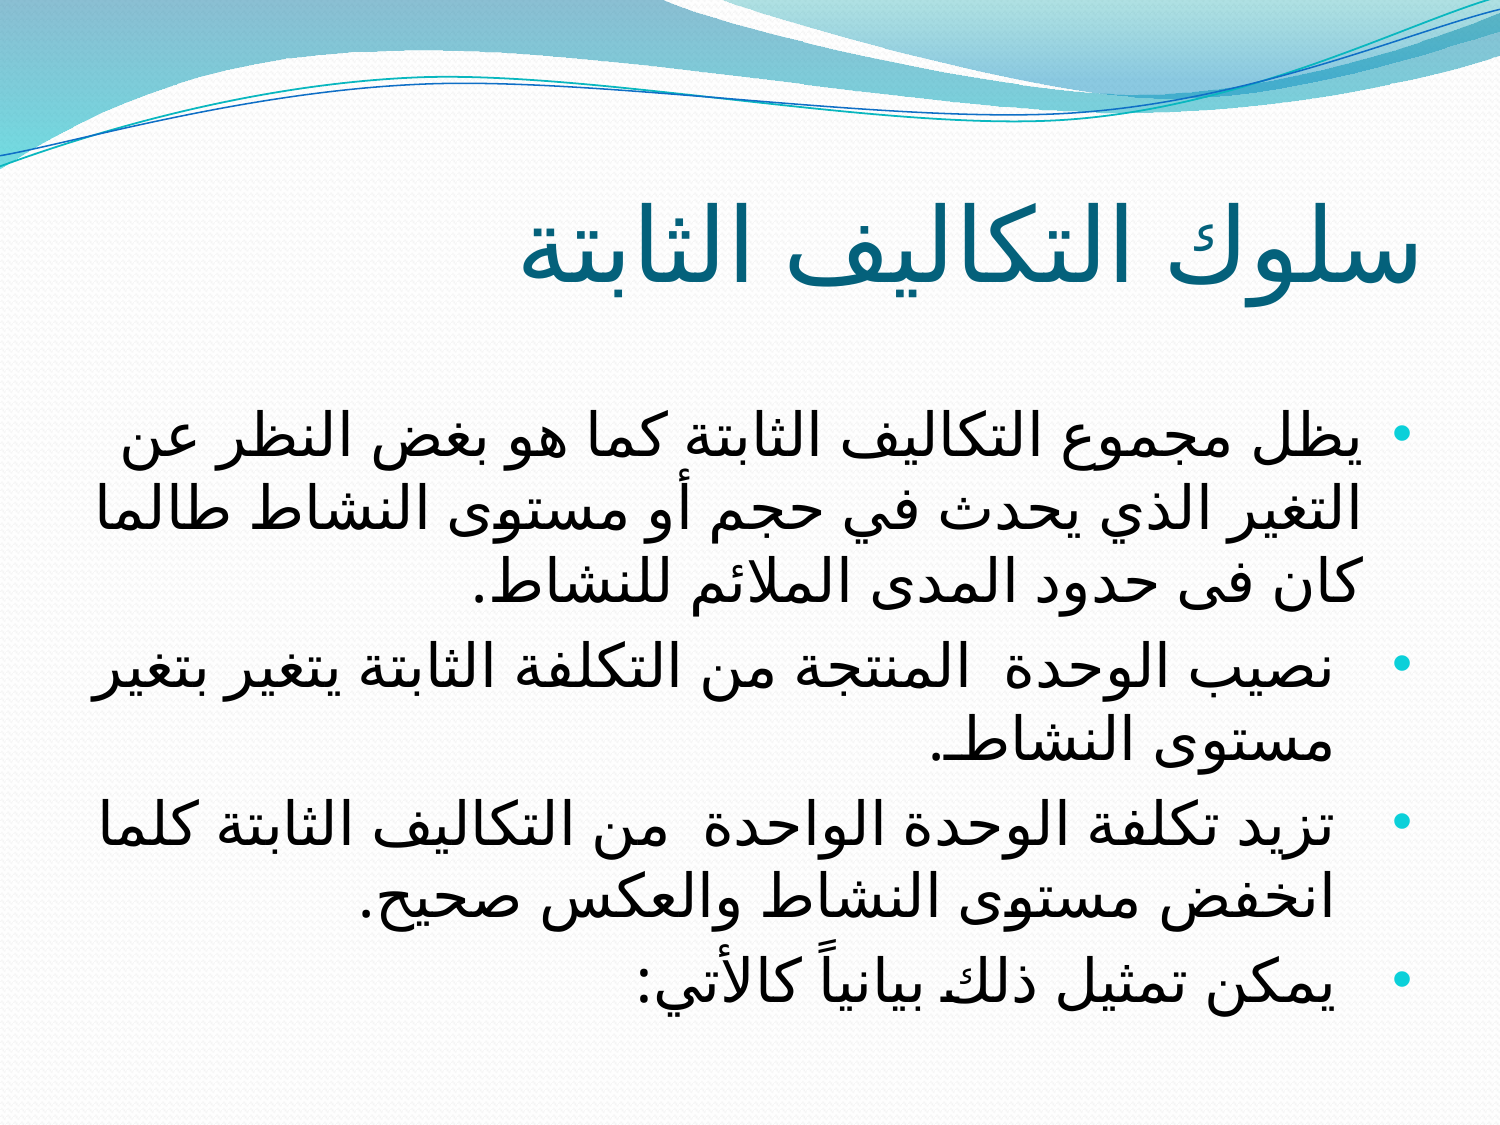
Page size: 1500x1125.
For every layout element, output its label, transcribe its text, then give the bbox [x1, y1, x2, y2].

list يظل مجموع التكاليف الثابتة كما هو بغض النظر عن التغير الذي يحدث في حجم أو مستوى النشاط طالما كان فى حدود المدى الملائم للنشاط. نصيب الوحدة المنتجة من التكلفة الثابتة يتغير بتغير مستوى النشاطـ. تزيد تكلفة الوحدة الواحدة من التكاليف الثابتة كلما انخفض مستوى النشاط والعكس صحيح. يمكن تمثيل ذلك بيانياً كالأتي: [75, 317, 1425, 1038]
title سلوك التكاليف الثابتة [75, 115, 1425, 303]
